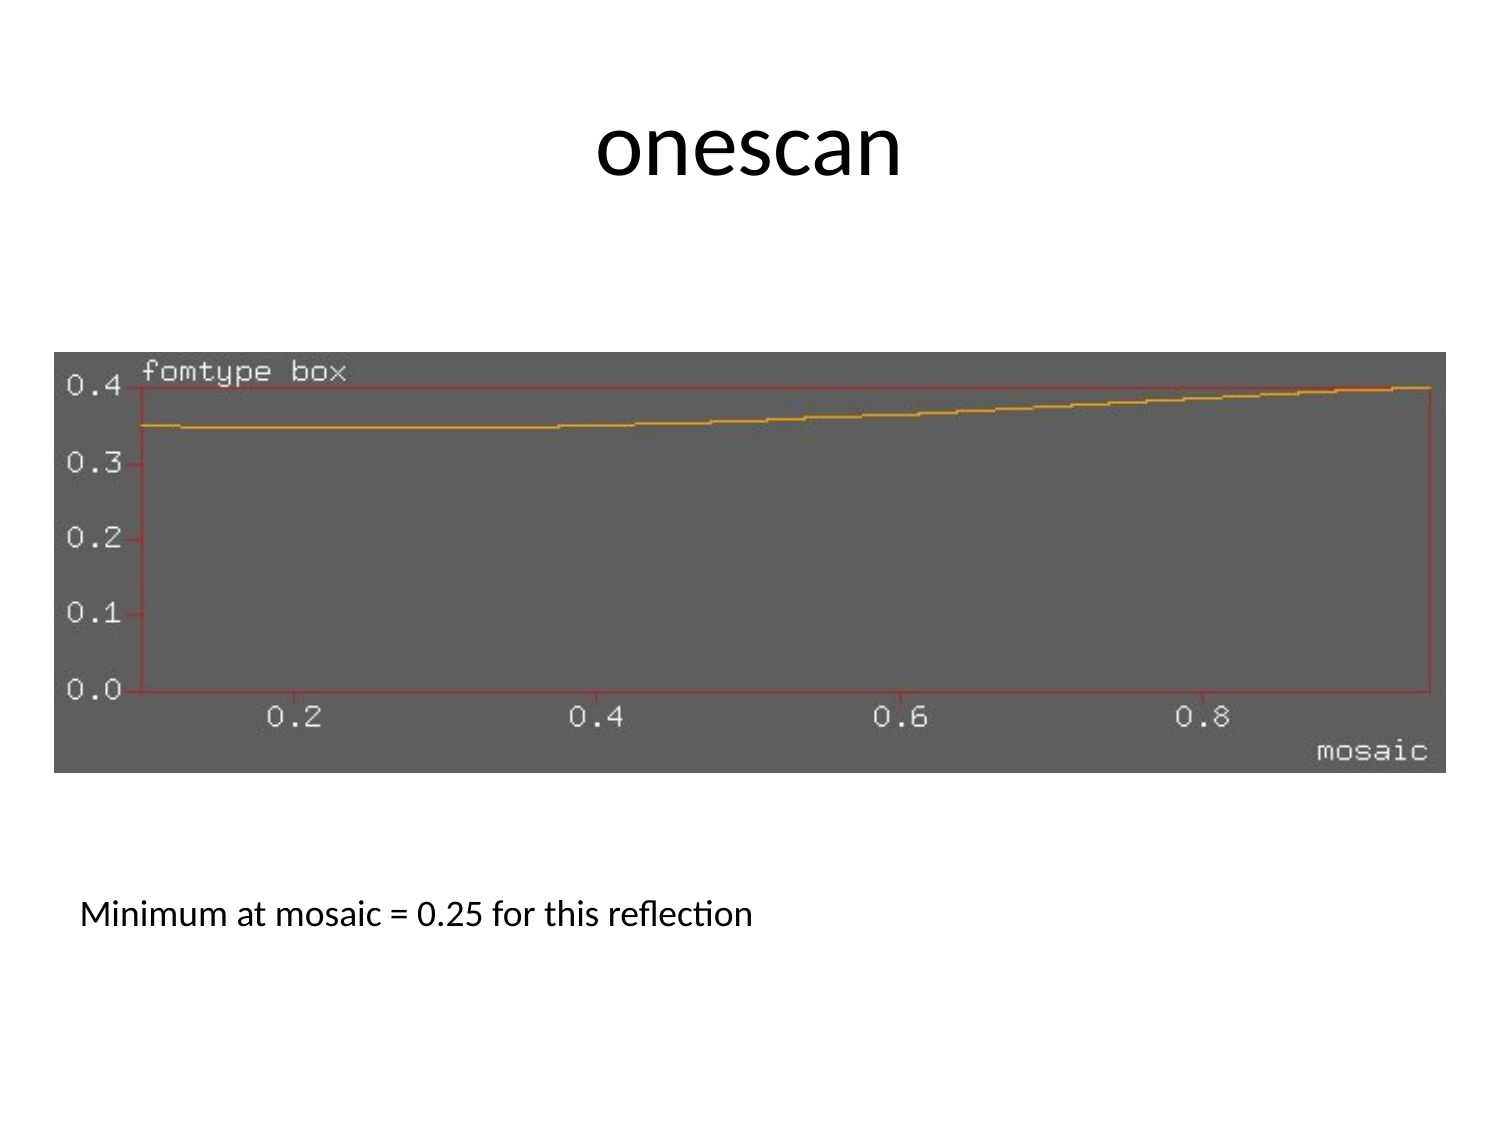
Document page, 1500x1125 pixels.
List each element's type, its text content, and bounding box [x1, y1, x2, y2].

picture [53, 351, 1446, 774]
title onescan [75, 45, 1425, 233]
text_box Minimum at mosaic = 0.25 for this reflection [64, 881, 1365, 942]
